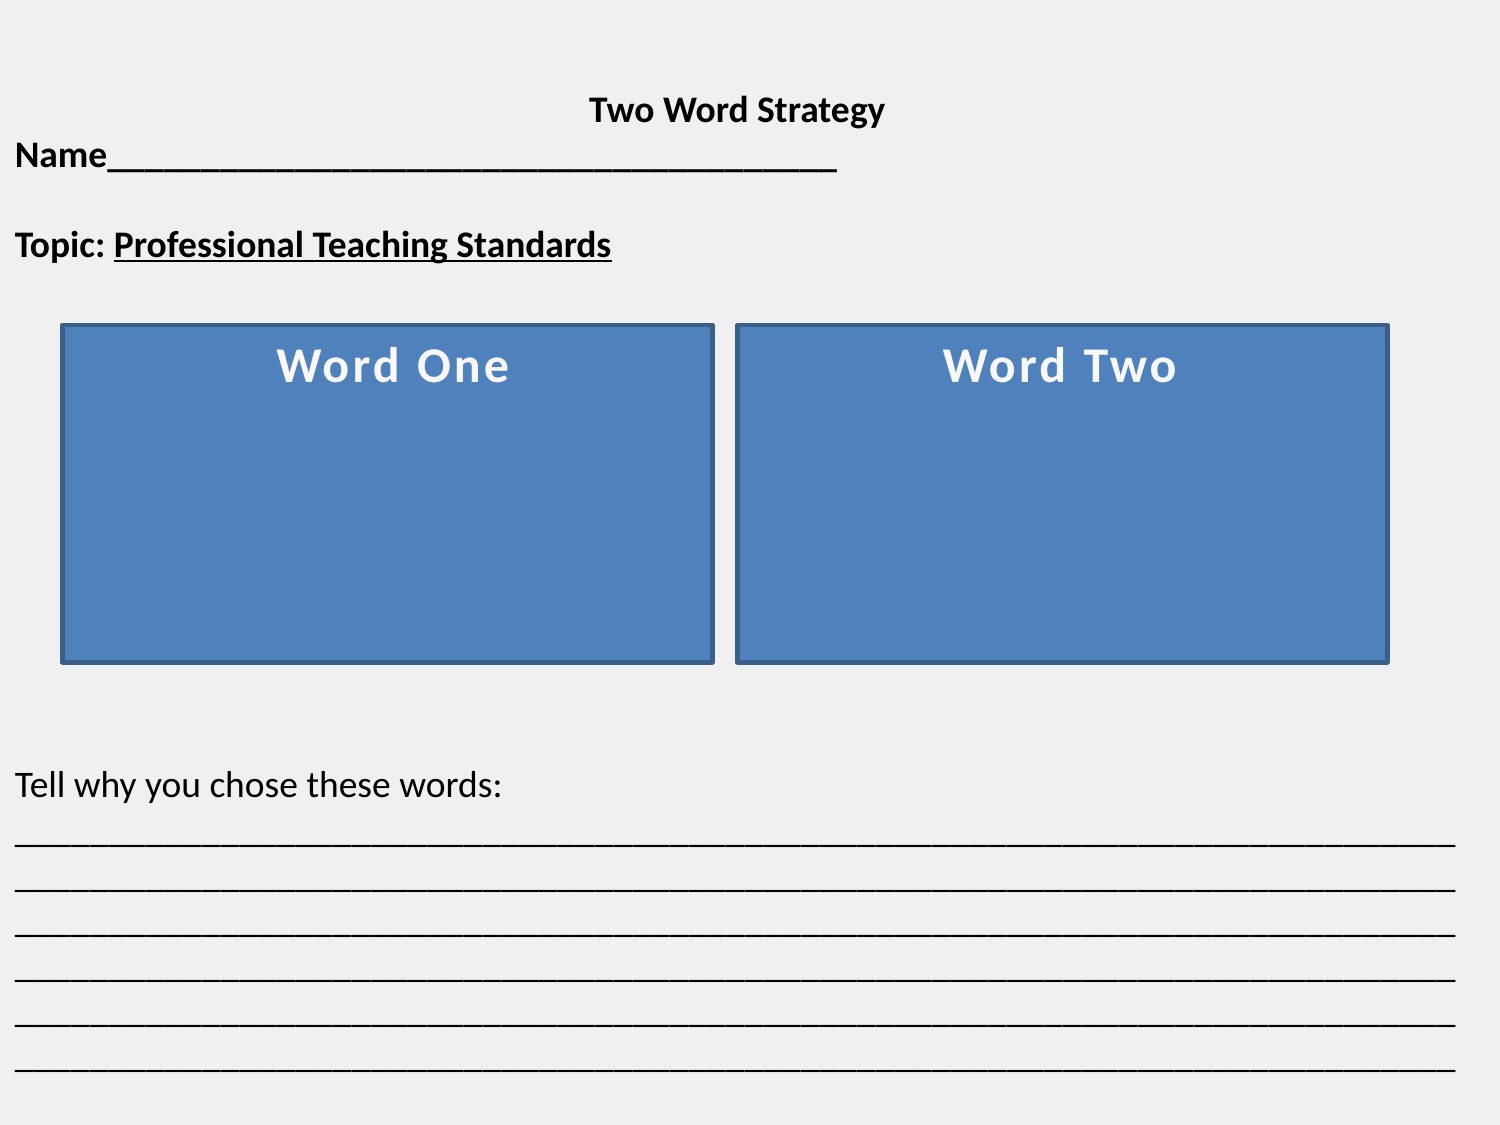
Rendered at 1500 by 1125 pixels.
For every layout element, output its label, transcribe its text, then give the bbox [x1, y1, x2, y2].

text_box [735, 323, 1390, 665]
text_box Two Word Strategy Name_______________________________________ Topic: Professional Teaching Standards Tell why you chose these words: ______________________________________________________________________________________________________________________________________________________________________________________________________________________________________________________________________________________________________________________________________________________________________________________________________________________________________________________________________________ [0, 32, 1475, 1125]
text_box [60, 323, 715, 665]
text_box Word One [261, 324, 525, 400]
text_box Word Two [927, 324, 1193, 400]
